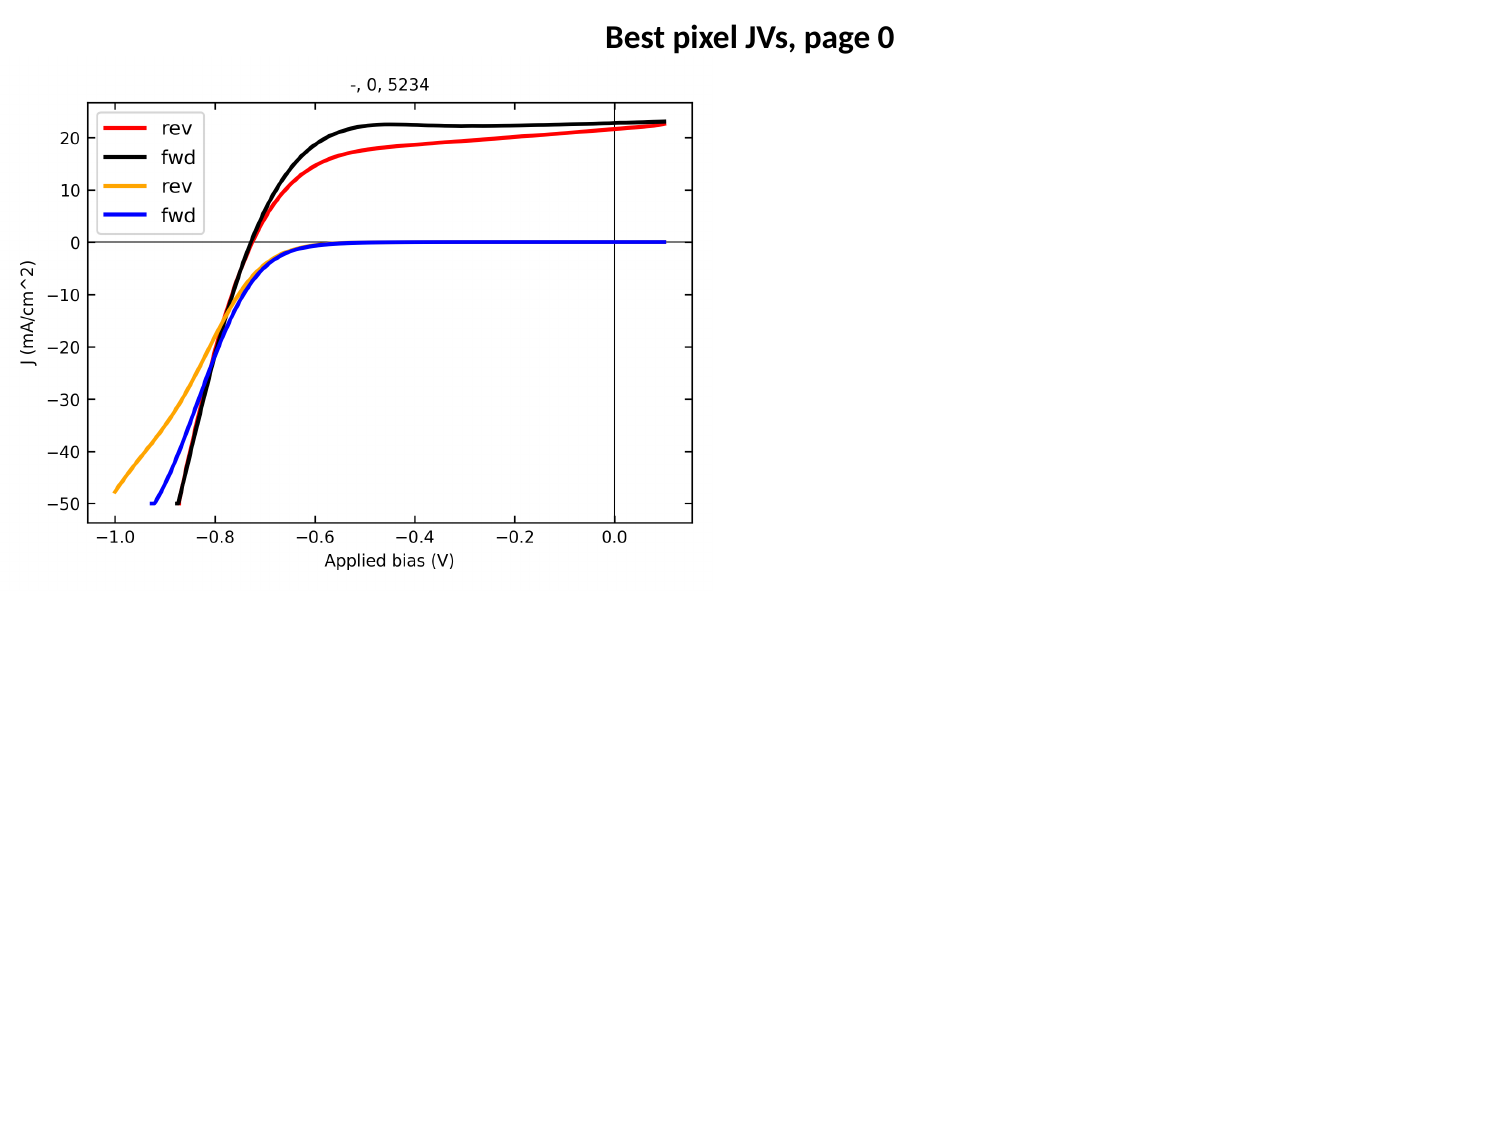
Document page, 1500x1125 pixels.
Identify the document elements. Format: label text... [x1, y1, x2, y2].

title Best pixel JVs, page 0 [0, 0, 1500, 75]
picture [0, 56, 713, 591]
